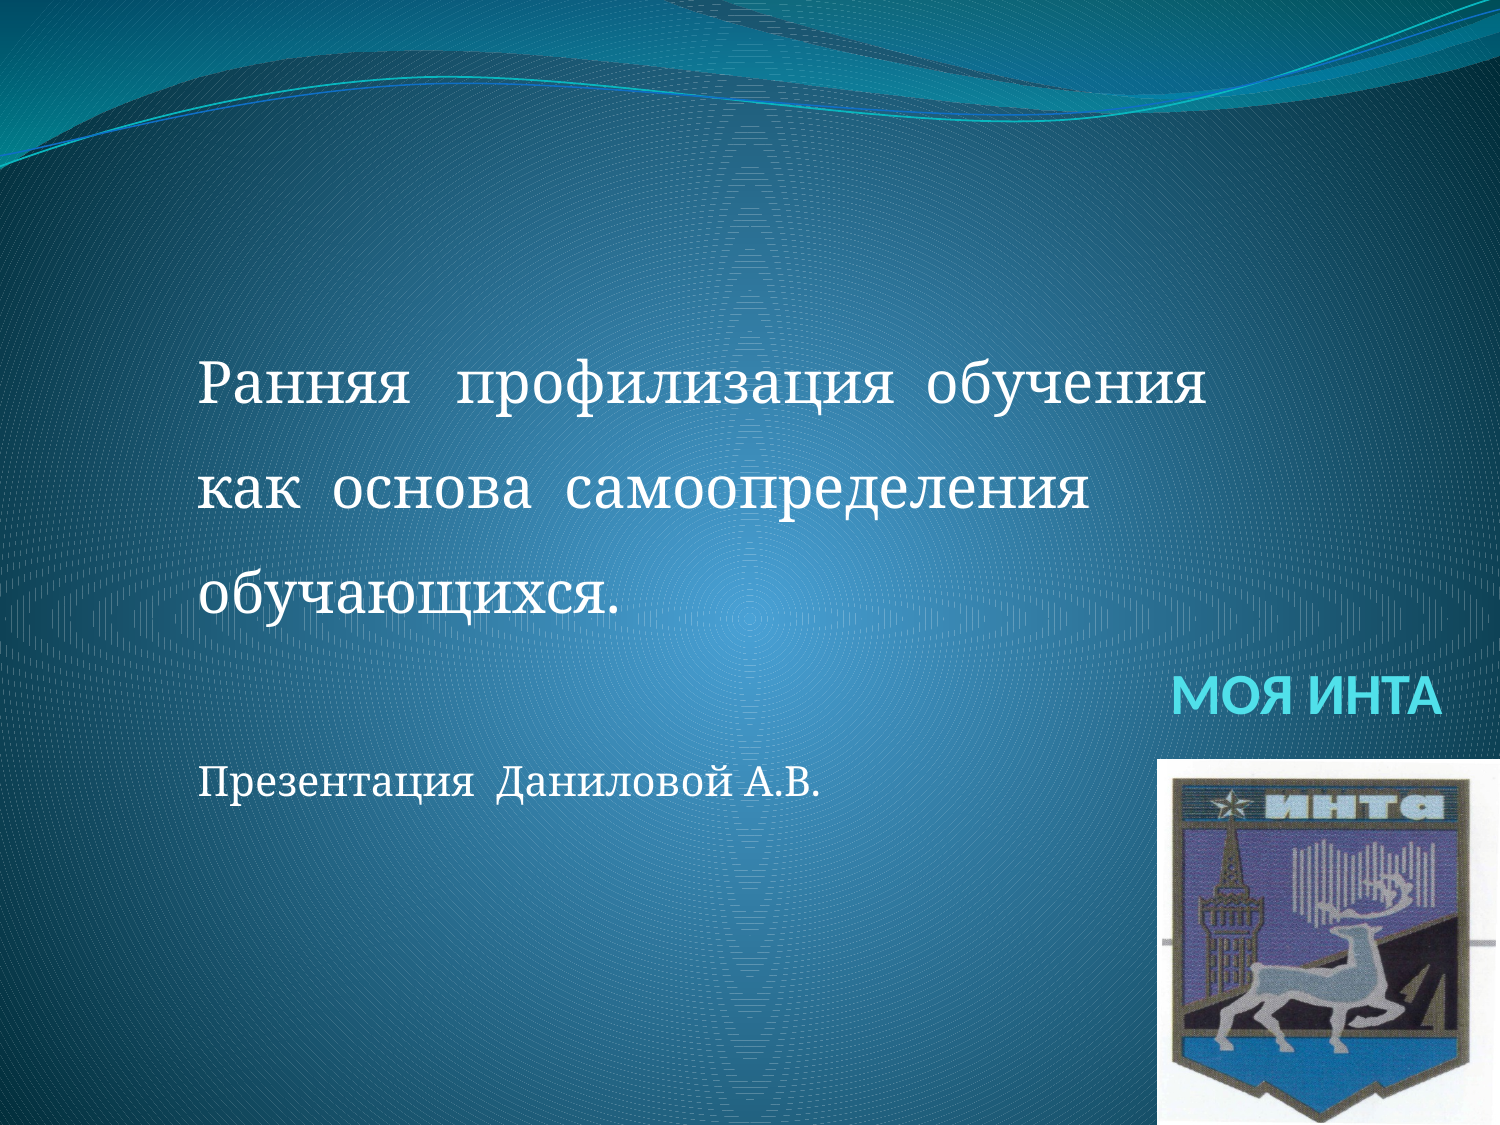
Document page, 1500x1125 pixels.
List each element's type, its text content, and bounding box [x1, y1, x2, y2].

title МОЯ ИНТА [1317, 621, 1500, 726]
text_box Ранняя профилизация обучения как основа самоопределения обучающихся. Презентация Даниловой А.В. [182, 302, 1317, 813]
picture [1157, 758, 1500, 1125]
